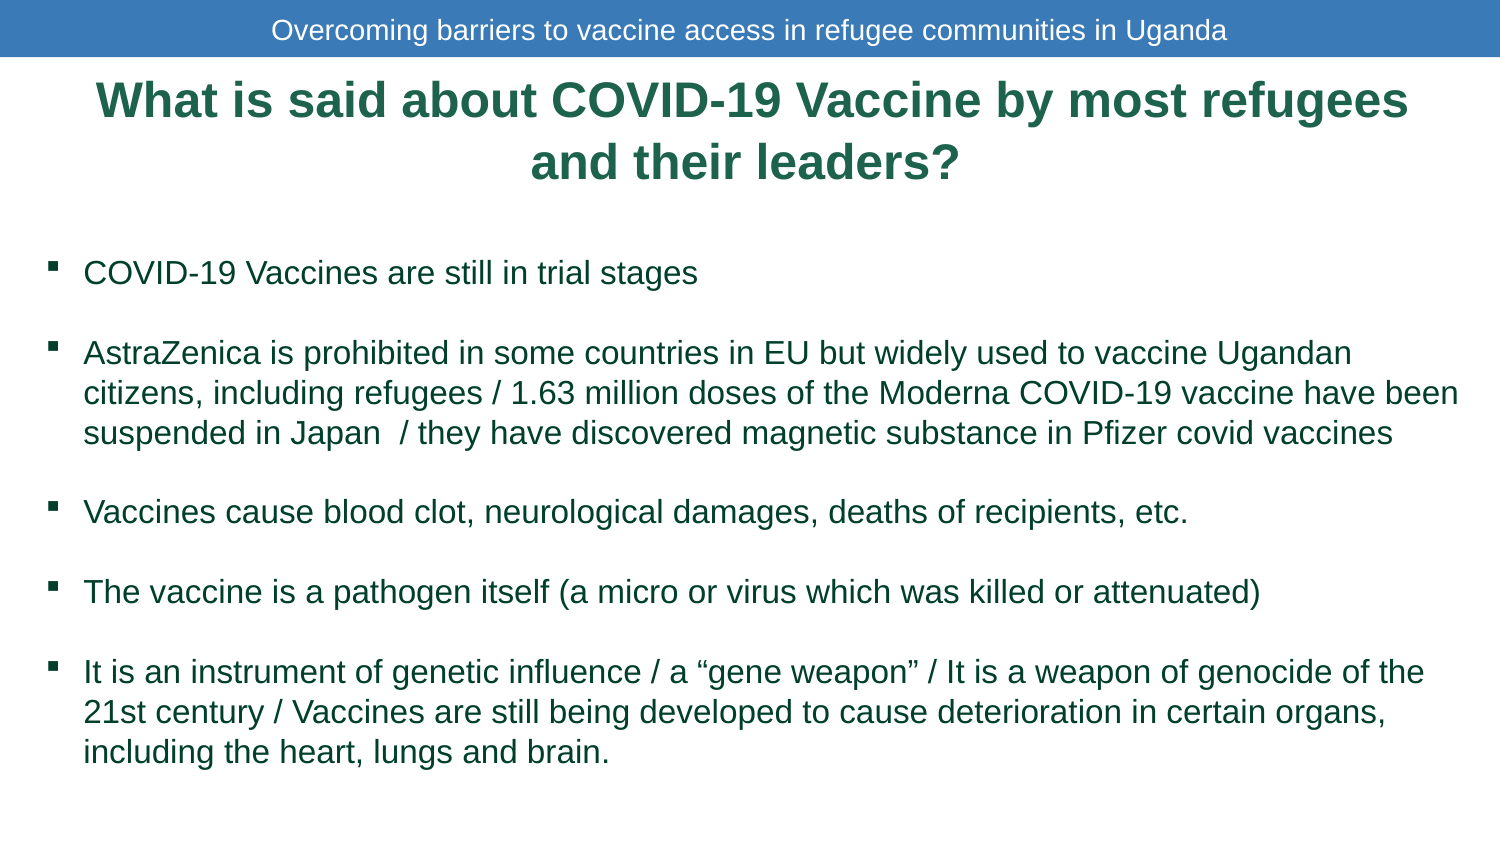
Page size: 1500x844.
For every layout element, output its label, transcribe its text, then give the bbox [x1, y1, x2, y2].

title What is said about COVID-19 Vaccine by most refugees and their leaders? [30, 58, 1476, 194]
list COVID-19 Vaccines are still in trial stages AstraZenica is prohibited in some countries in EU but widely used to vaccine Ugandan citizens, including refugees / 1.63 million doses of the Moderna COVID-19 vaccine have been suspended in Japan / they have discovered magnetic substance in Pfizer covid vaccines Vaccines cause blood clot, neurological damages, deaths of recipients, etc. The vaccine is a pathogen itself (a micro or virus which was killed or attenuated) It is an instrument of genetic influence / a “gene weapon” / It is a weapon of genocide of the 21st century / Vaccines are still being developed to cause deterioration in certain organs, including the heart, lungs and brain. [30, 203, 1488, 844]
subtitle Overcoming barriers to vaccine access in refugee communities in Uganda [0, 0, 1500, 58]
